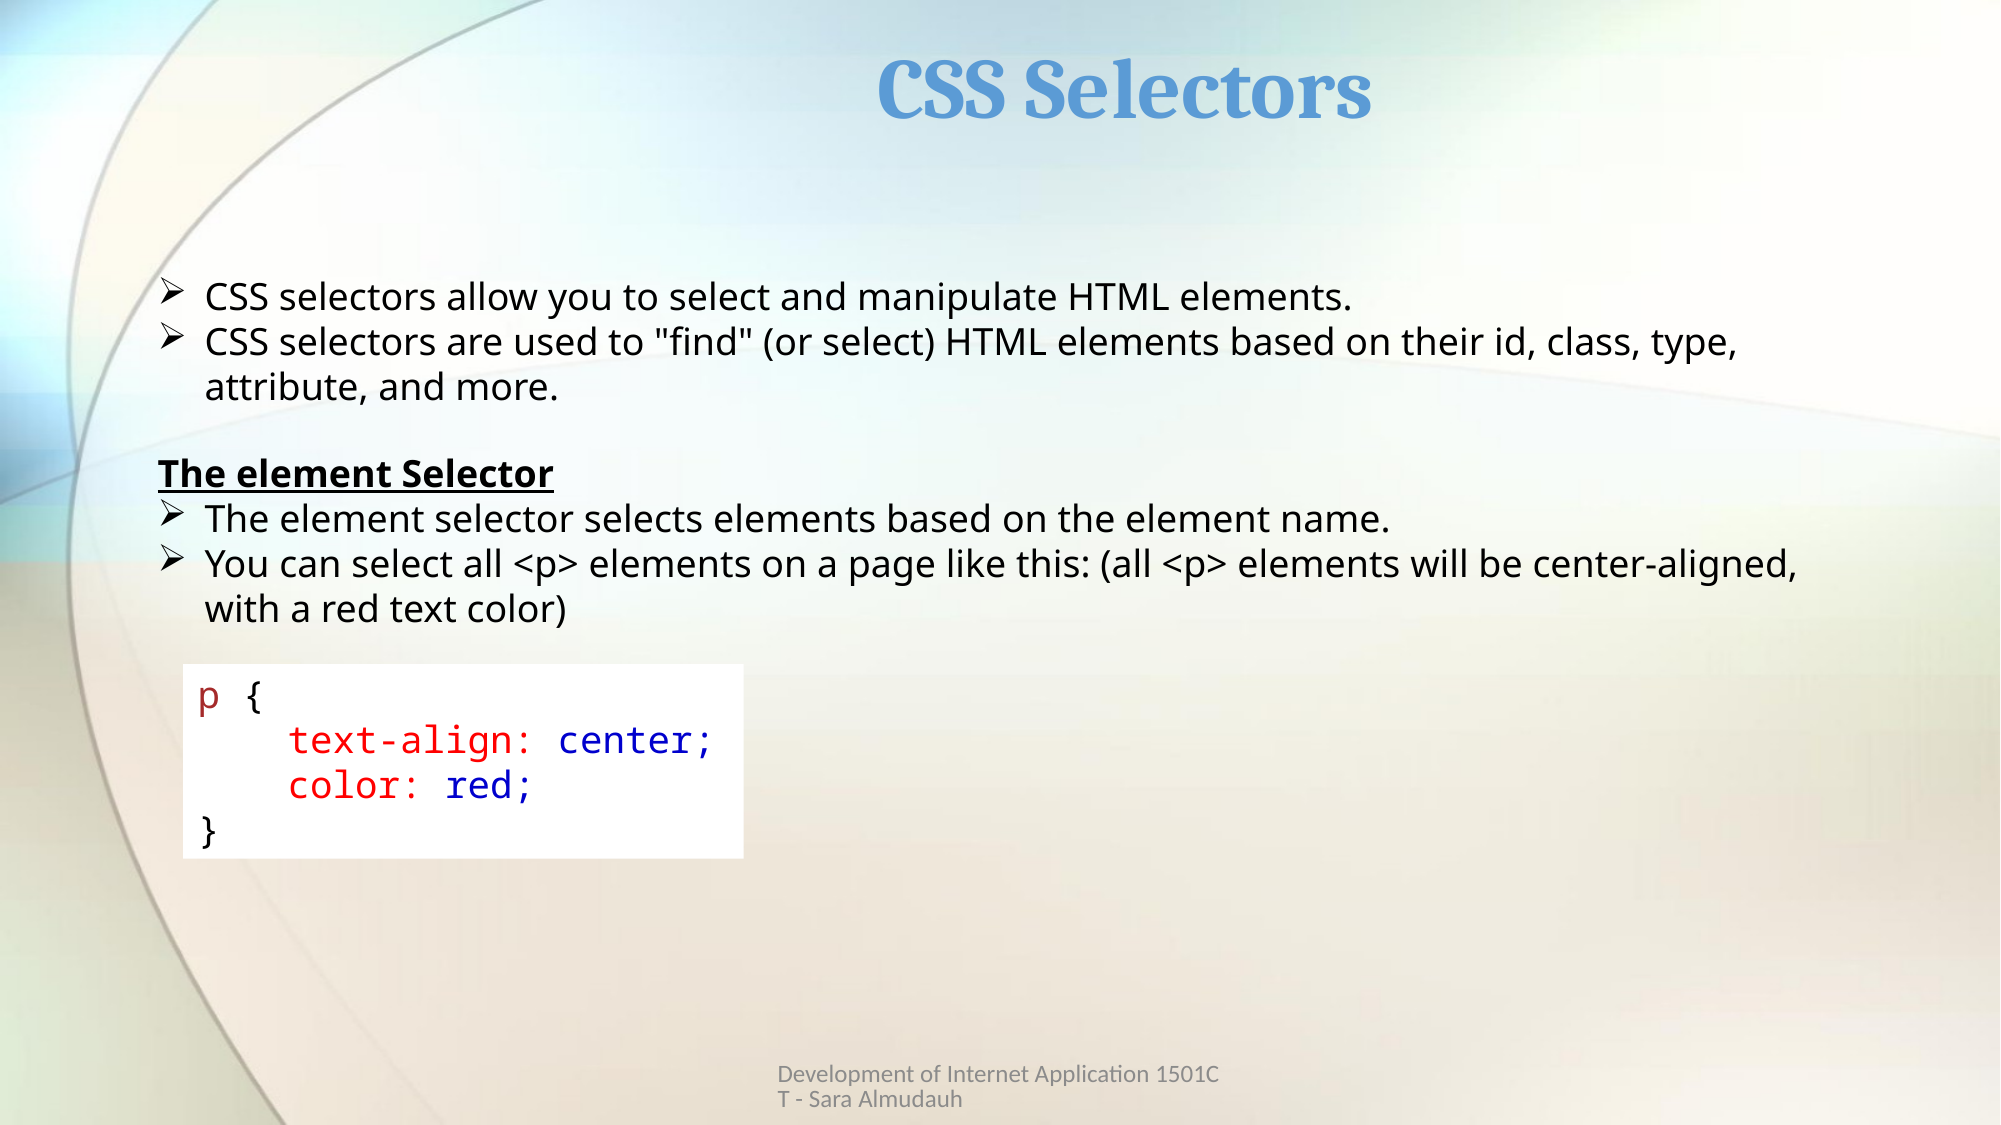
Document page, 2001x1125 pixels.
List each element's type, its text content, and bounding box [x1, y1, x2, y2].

text_box p { text-align: center; color: red; } [183, 664, 744, 859]
text_box The element Selector The element selector selects elements based on the element name. You can select all <p> elements on a page like this: (all <p> elements will be center-aligned, with a red text color) [142, 442, 1867, 637]
text_box CSS selectors allow you to select and manipulate HTML elements. CSS selectors are used to "find" (or select) HTML elements based on their id, class, type, attribute, and more. [142, 265, 1813, 416]
picture [0, 0, 2001, 1125]
title CSS Selectors [385, 24, 1867, 144]
footer Development of Internet Application 1501CT - Sara Almudauh [762, 1042, 1238, 1103]
